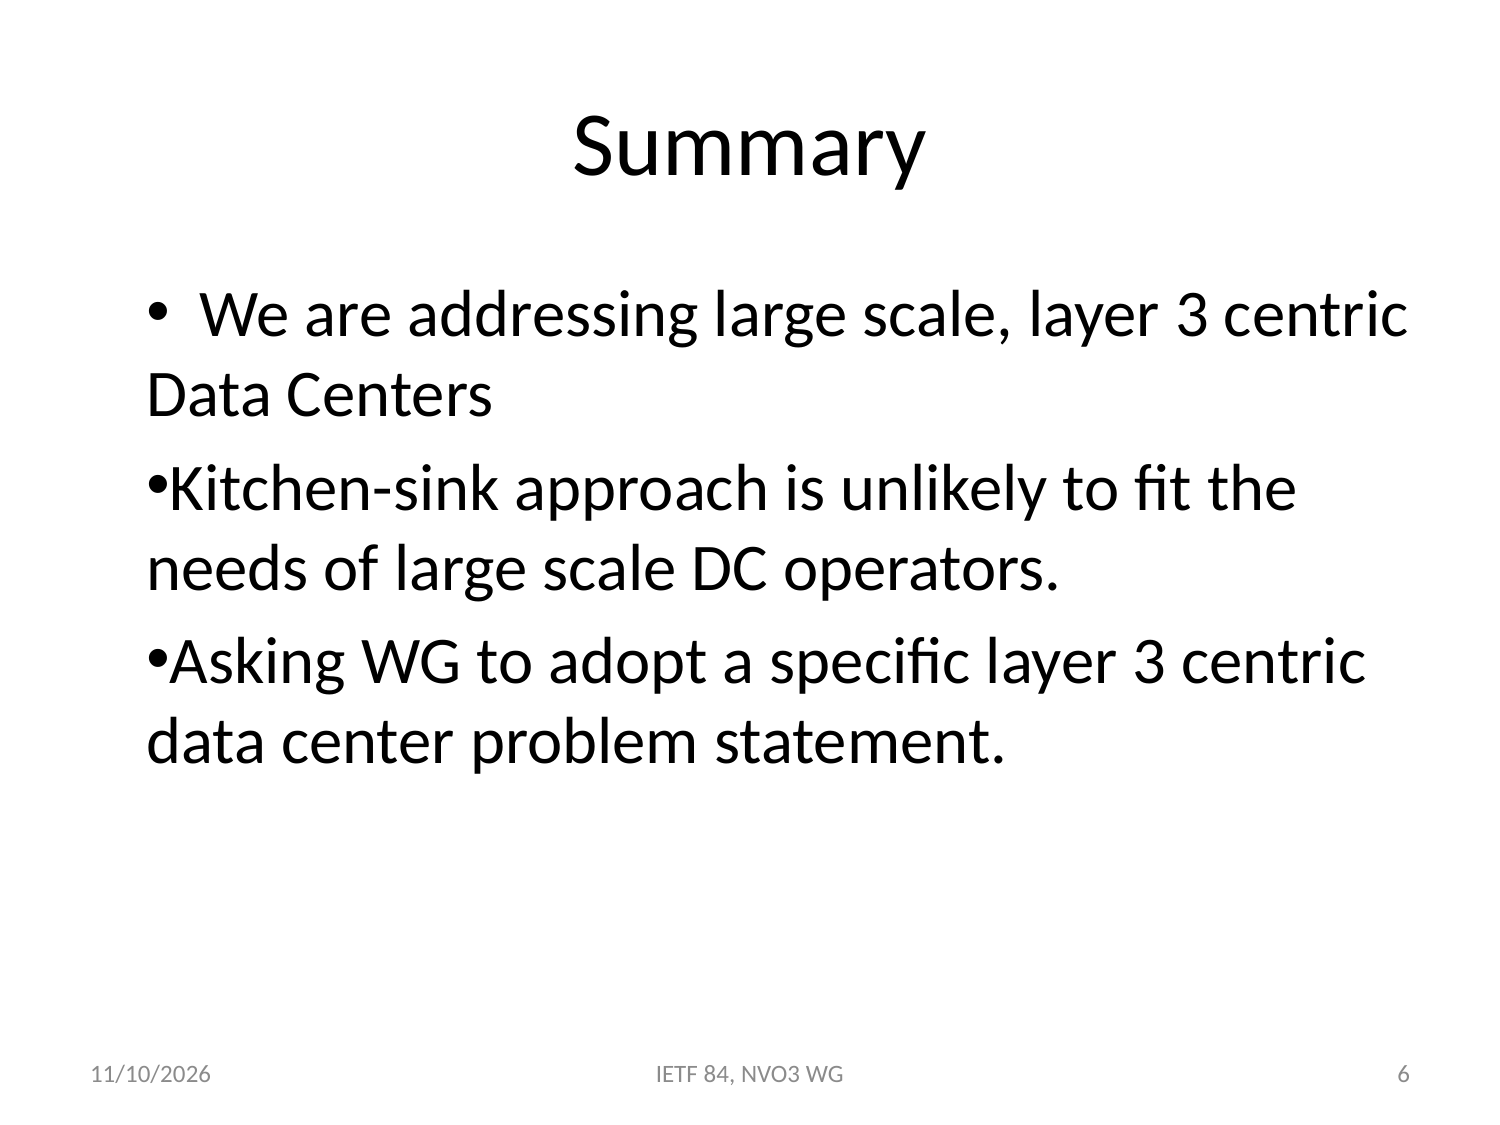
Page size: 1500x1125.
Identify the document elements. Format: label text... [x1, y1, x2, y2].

list We are addressing large scale, layer 3 centric Data Centers Kitchen-sink approach is unlikely to fit the needs of large scale DC operators. Asking WG to adopt a specific layer 3 centric data center problem statement. [75, 262, 1425, 1005]
title Summary [75, 45, 1425, 233]
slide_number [75, 1042, 425, 1103]
slide_number 6 [1074, 1042, 1425, 1103]
footer IETF 84, NVO3 WG [512, 1042, 988, 1103]
